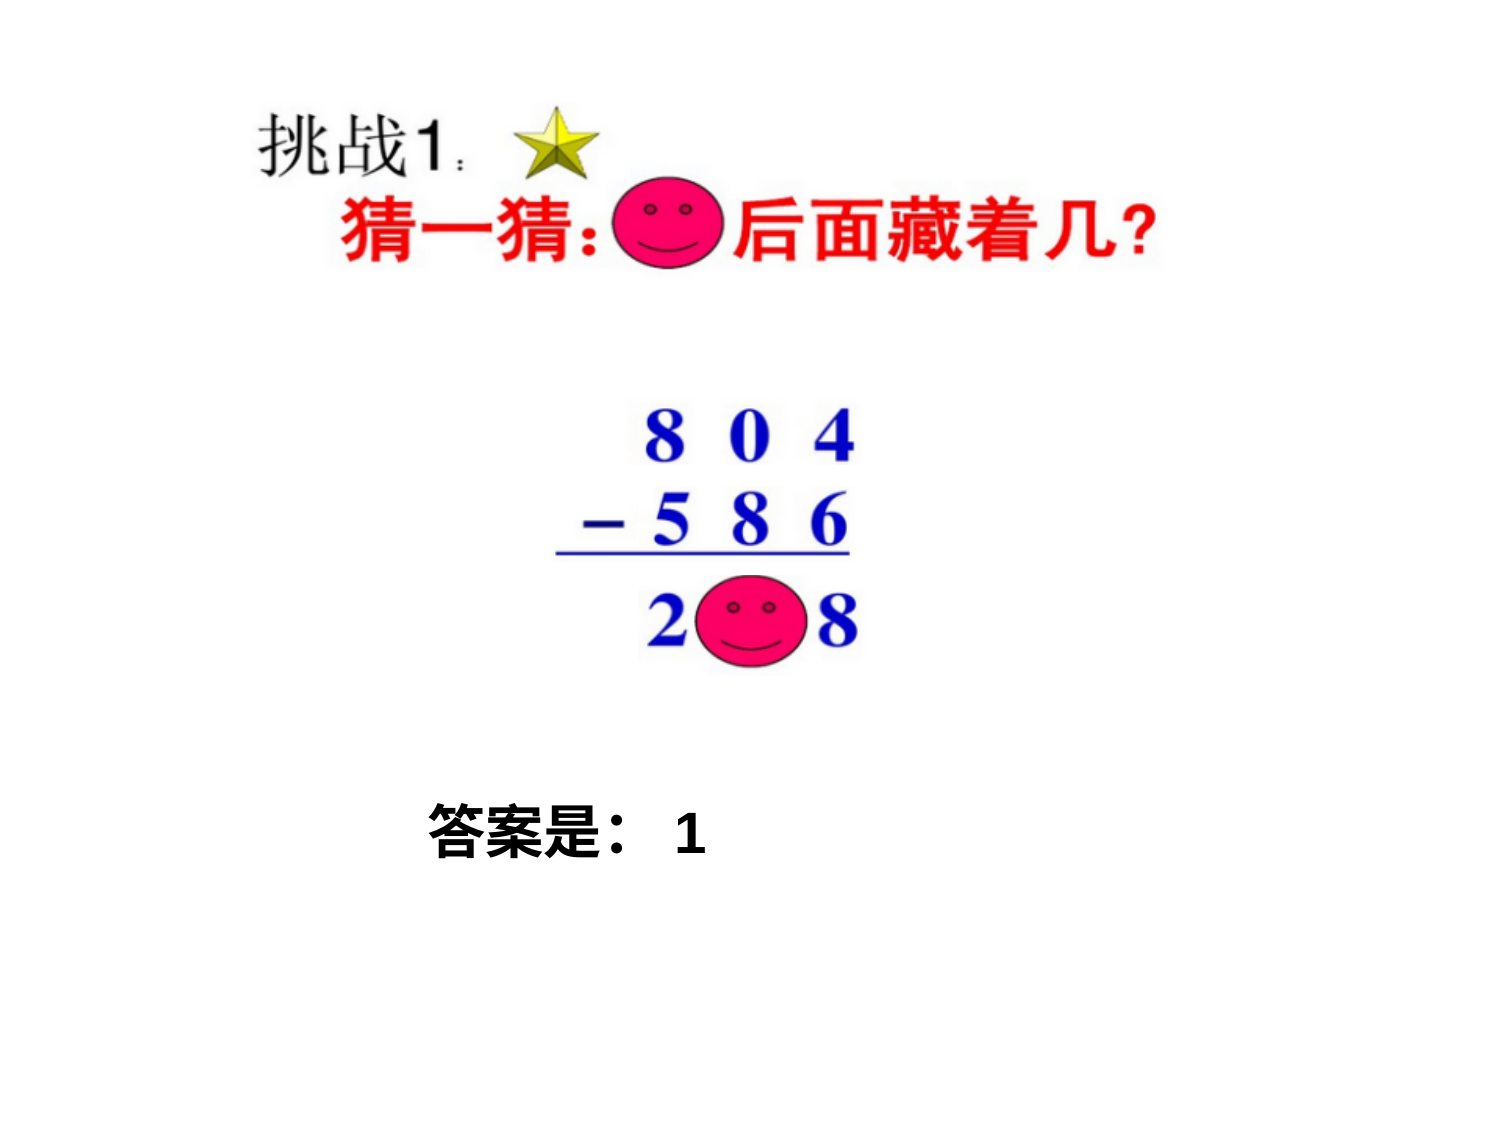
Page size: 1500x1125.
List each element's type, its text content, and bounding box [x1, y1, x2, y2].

picture [250, 101, 1170, 465]
picture [638, 575, 883, 677]
text_box 答案是：1 [412, 787, 1250, 873]
picture [544, 486, 860, 563]
